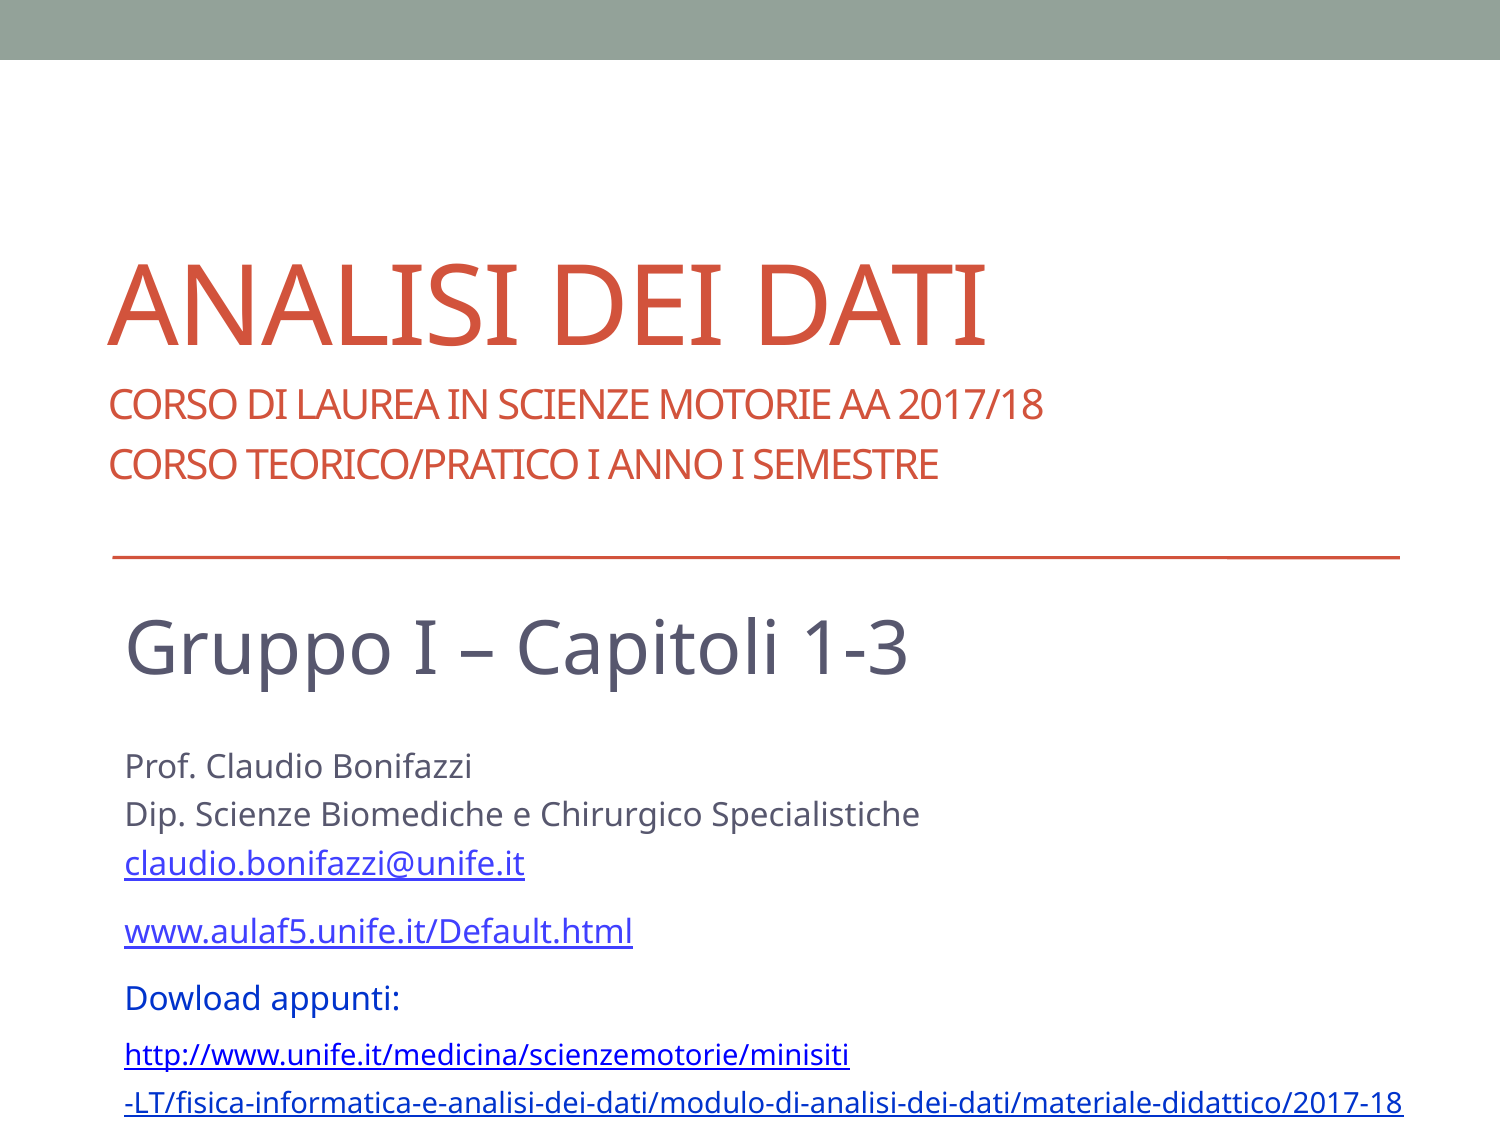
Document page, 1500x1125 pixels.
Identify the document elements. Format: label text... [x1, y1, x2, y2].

subtitle Gruppo I – Capitoli 1-3 Prof. Claudio Bonifazzi Dip. Scienze Biomediche e Chirurgico Specialistiche claudio.bonifazzi@unife.it www.aulaf5.unife.it/Default.html Dowload appunti: http://www.unife.it/medicina/scienzemotorie/minisiti-LT/fisica-informatica-e-analisi-dei-dati/modulo-di-analisi-dei-dati/materiale-didattico/2017-18 [109, 574, 1453, 1125]
title Analisi dei Dati Corso di Laurea in Scienze Motorie AA 2017/18 Corso Teorico/Pratico I Anno I Semestre [92, 130, 1452, 545]
